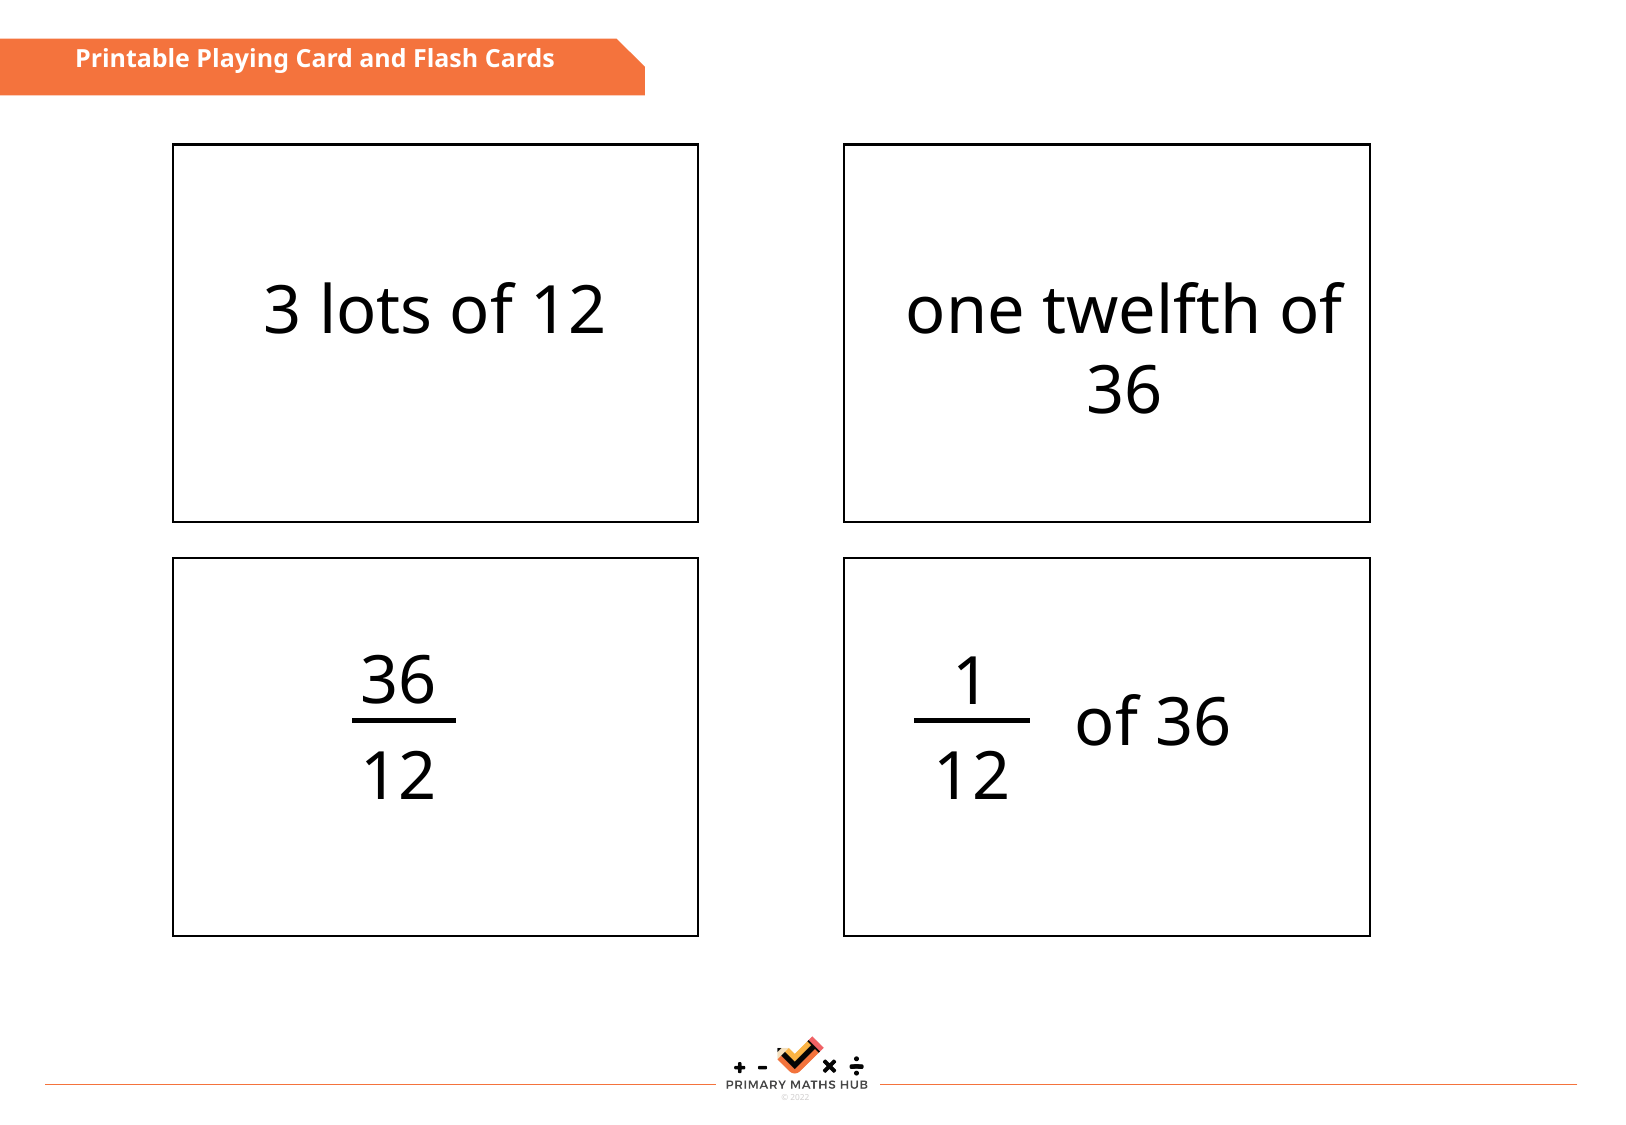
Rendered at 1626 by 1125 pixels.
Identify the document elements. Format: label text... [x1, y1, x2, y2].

text_box © 2022 [720, 1084, 870, 1110]
text_box one twelfth of 36 [879, 259, 1370, 435]
text_box 3 lots of 12 [172, 259, 699, 355]
table_cell 12 [341, 720, 456, 815]
table_header 1 [914, 626, 1030, 718]
text_box [172, 557, 699, 937]
text_box Printable Playing Card and Flash Cards [0, 37, 646, 97]
text_box [172, 143, 699, 259]
text_box [172, 355, 699, 523]
text_box [843, 143, 1371, 523]
picture [722, 1034, 872, 1094]
text_box [843, 557, 1371, 937]
text_box of 36 [1029, 671, 1278, 766]
table_cell 12 [914, 723, 1030, 816]
table_header 36 [341, 625, 456, 720]
